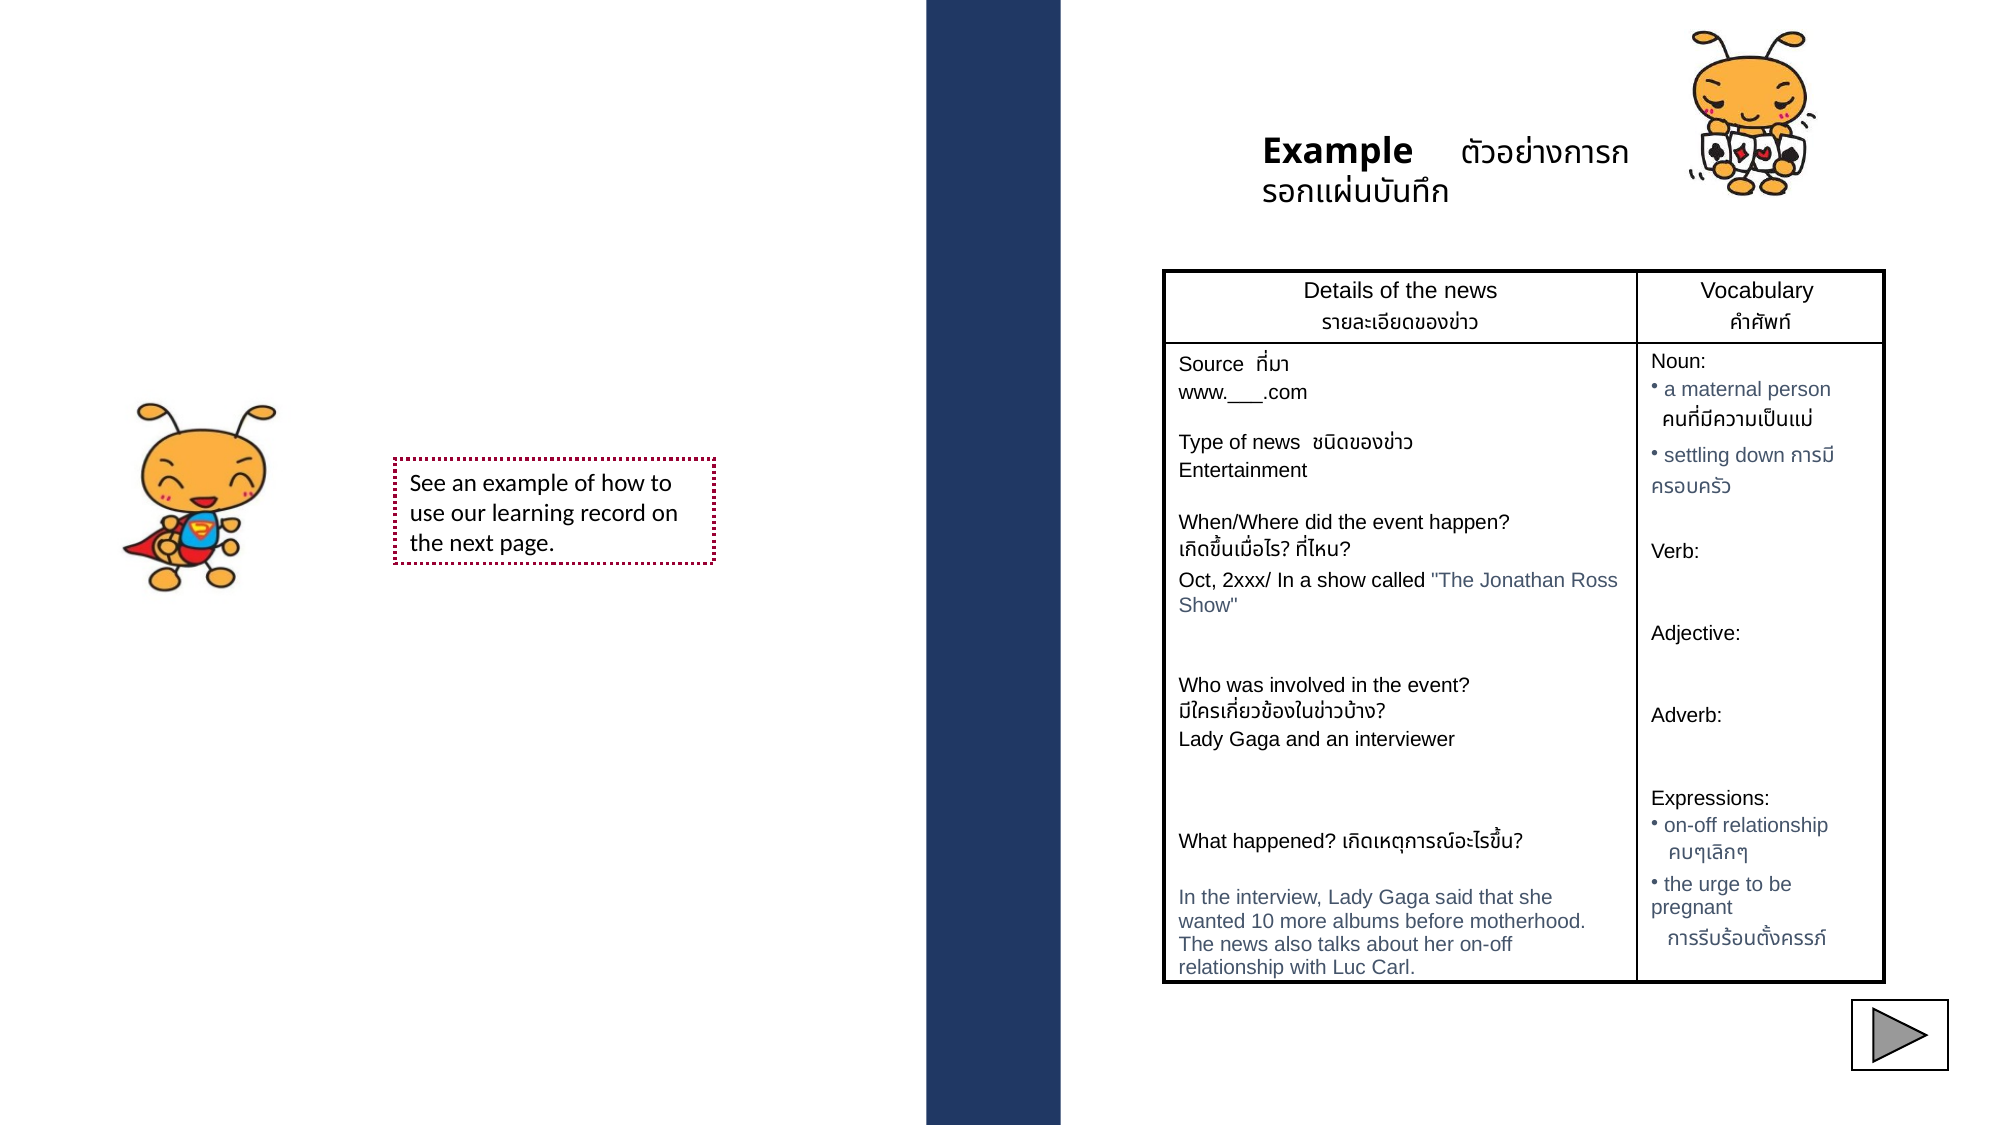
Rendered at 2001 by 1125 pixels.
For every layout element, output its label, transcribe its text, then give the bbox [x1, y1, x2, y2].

table_cell Noun: a maternal person คนที่มีความเป็นแม่ settling down การมีครอบครัว Verb: Adjective: Adverb: Expressions: on-off relationship คบๆเลิกๆ the urge to be pregnant การรีบร้อนตั้งครรภ์ [1638, 344, 1882, 980]
table_header Vocabulary คำศัพท์ [1638, 273, 1882, 342]
table_header Details of the news รายละเอียดของข่าว [1166, 273, 1636, 342]
picture [60, 340, 310, 643]
table_cell Source ที่มา www.___.com Type of news ชนิดของข่าว Entertainment When/Where did the event happen? เกิดขึ้นเมื่อไร? ที่ไหน? Oct, 2xxx/ In a show called "The Jonathan Ross Show" Who was involved in the event? มีใครเกี่ยวข้องในข่าวบ้าง? Lady Gaga and an interviewer What happened? เกิดเหตุการณ์อะไรขึ้น? In the interview, Lady Gaga said that she wanted 10 more albums before motherhood. The news also talks about her on-off relationship with Luc Carl. [1166, 344, 1636, 980]
text_box See an example of how to use our learning record on the next page. [395, 458, 714, 564]
text_box Example ตัวอย่างการกรอกแผ่นบันทึก [1246, 119, 1651, 217]
text_box [1851, 999, 1949, 1071]
text_box [925, 0, 1062, 1125]
picture [1684, 29, 1818, 198]
